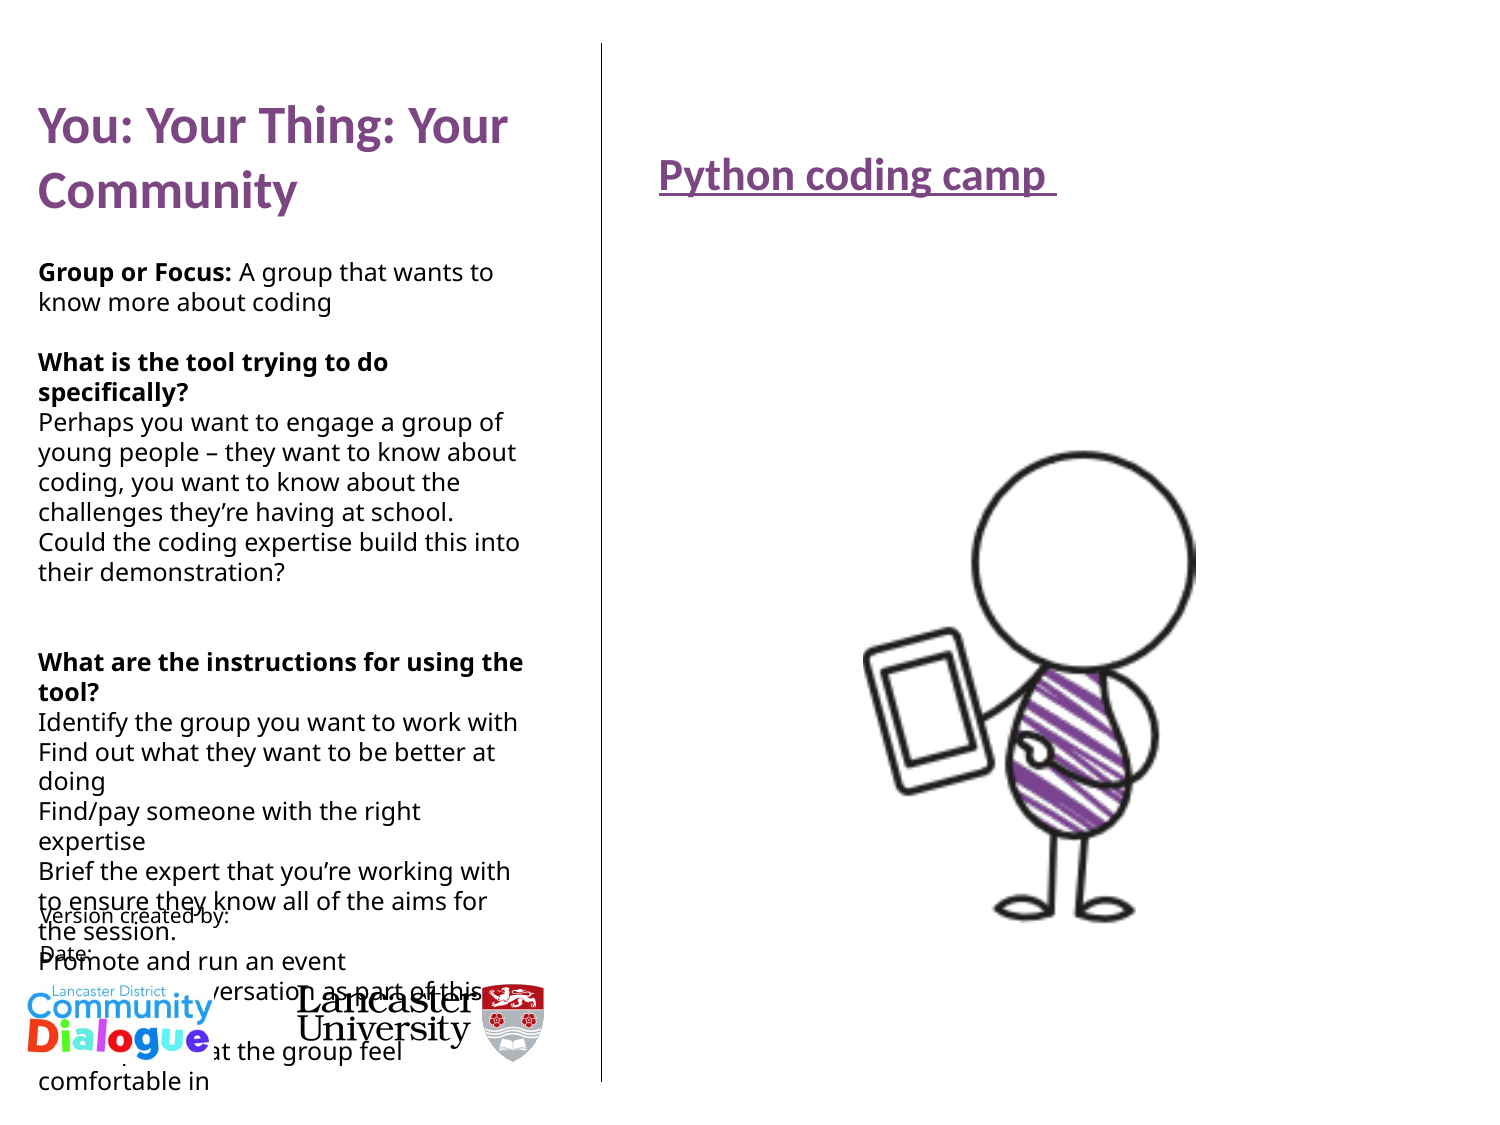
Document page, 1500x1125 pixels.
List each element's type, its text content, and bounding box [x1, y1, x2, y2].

text_box You: Your Thing: Your Community [23, 82, 568, 227]
text_box Python coding camp [643, 136, 1164, 207]
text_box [25, 982, 546, 1064]
text_box Group or Focus: A group that wants to know more about coding What is the tool trying to do specifically? Perhaps you want to engage a group of young people – they want to know about coding, you want to know about the challenges they’re having at school. Could the coding expertise build this into their demonstration? What are the instructions for using the tool? Identify the group you want to work with Find out what they want to be better at doing Find/pay someone with the right expertise Brief the expert that you’re working with to ensure they know all of the aims for the session. Promote and run an event Have your conversation as part of this event Use a space that the group feel comfortable in [23, 249, 544, 1125]
picture [863, 449, 1196, 926]
text_box Version created by: Date: [25, 881, 546, 973]
